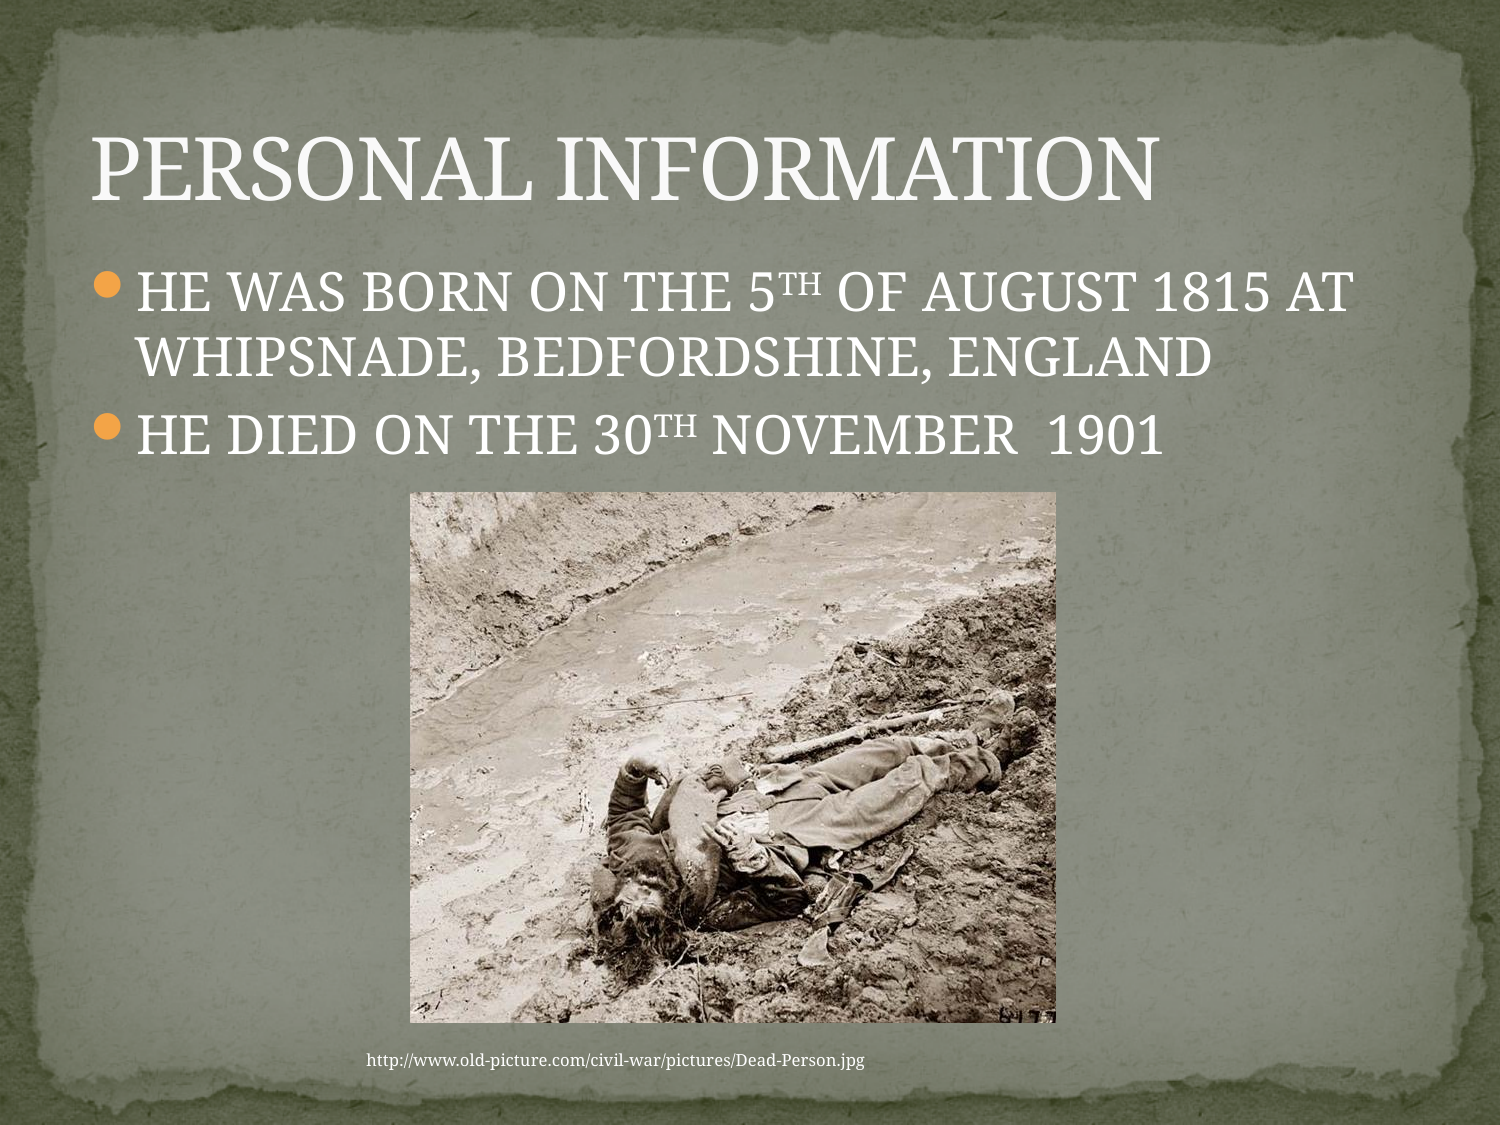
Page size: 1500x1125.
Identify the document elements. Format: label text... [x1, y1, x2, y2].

text_box http://www.old-picture.com/civil-war/pictures/Dead-Person.jpg [351, 1042, 1102, 1078]
title PERSONAL INFORMATION [74, 24, 1425, 225]
list HE WAS BORN ON THE 5TH OF AUGUST 1815 AT WHIPSNADE, BEDFORDSHINE, ENGLAND HE DIED ON THE 30TH NOVEMBER 1901 [74, 249, 1426, 481]
picture [410, 492, 1056, 1023]
